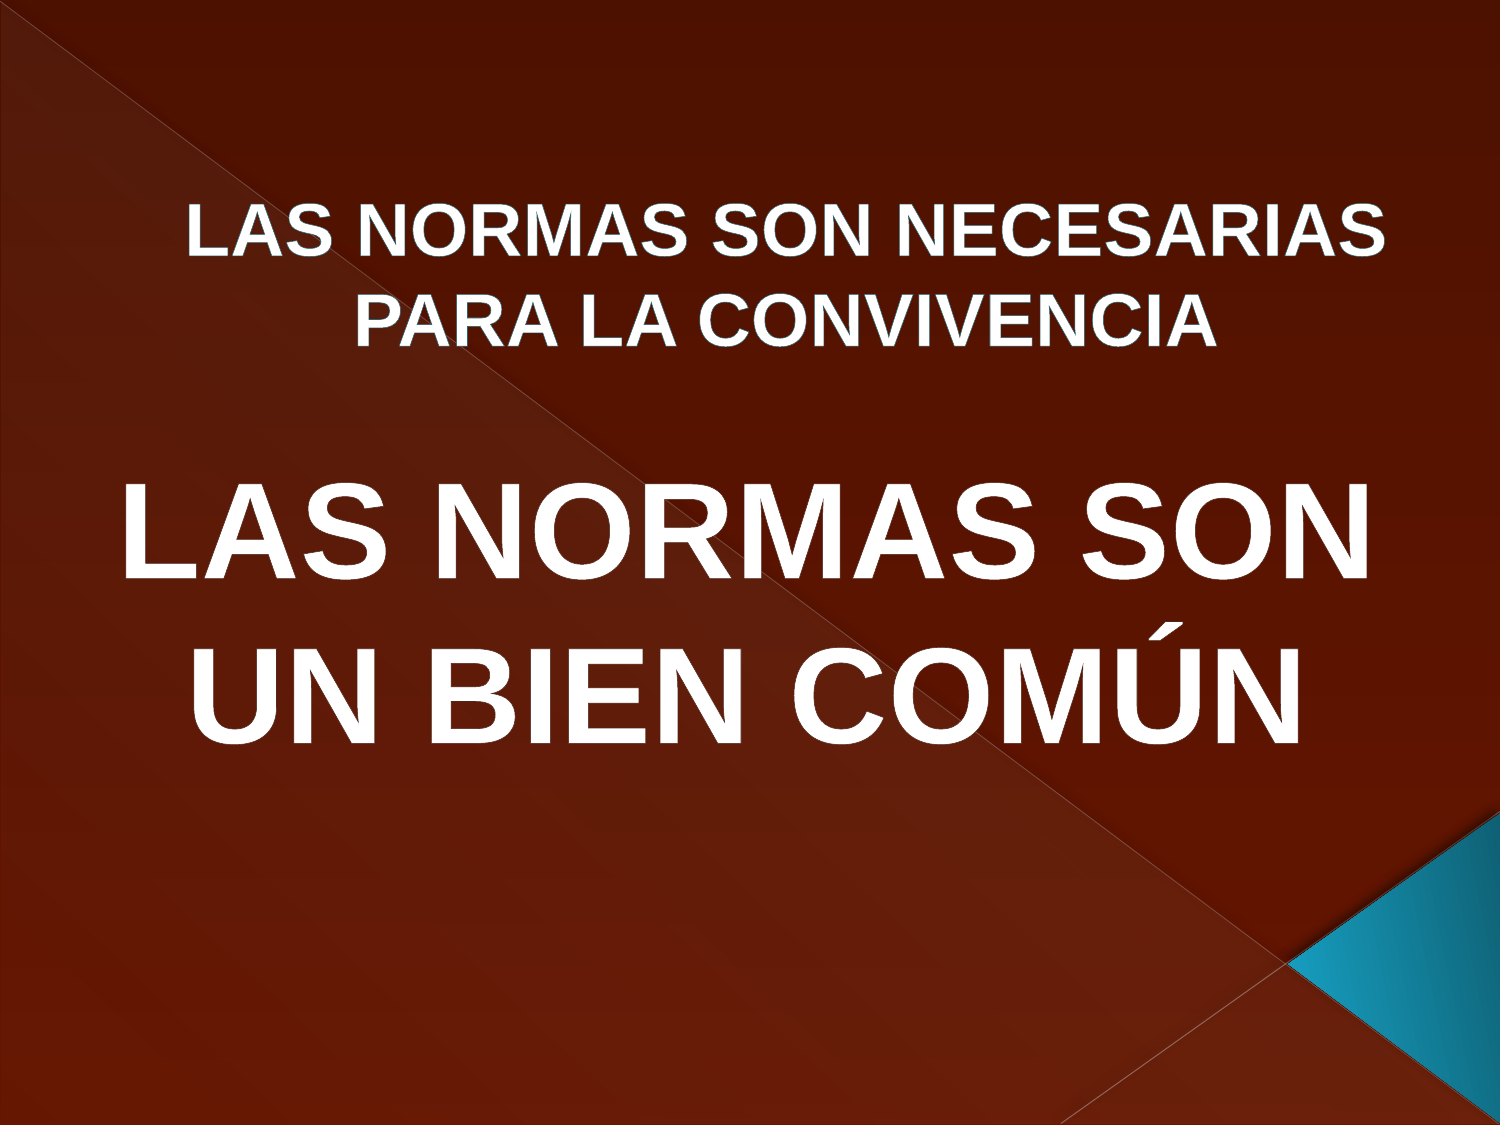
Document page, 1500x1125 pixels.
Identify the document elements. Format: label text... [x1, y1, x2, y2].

subtitle LAS NORMAS SON UN BIEN COMÚN [88, 433, 1412, 844]
title LAS NORMAS SON NECESARIAS PARA LA CONVIVENCIA [88, 127, 1412, 369]
